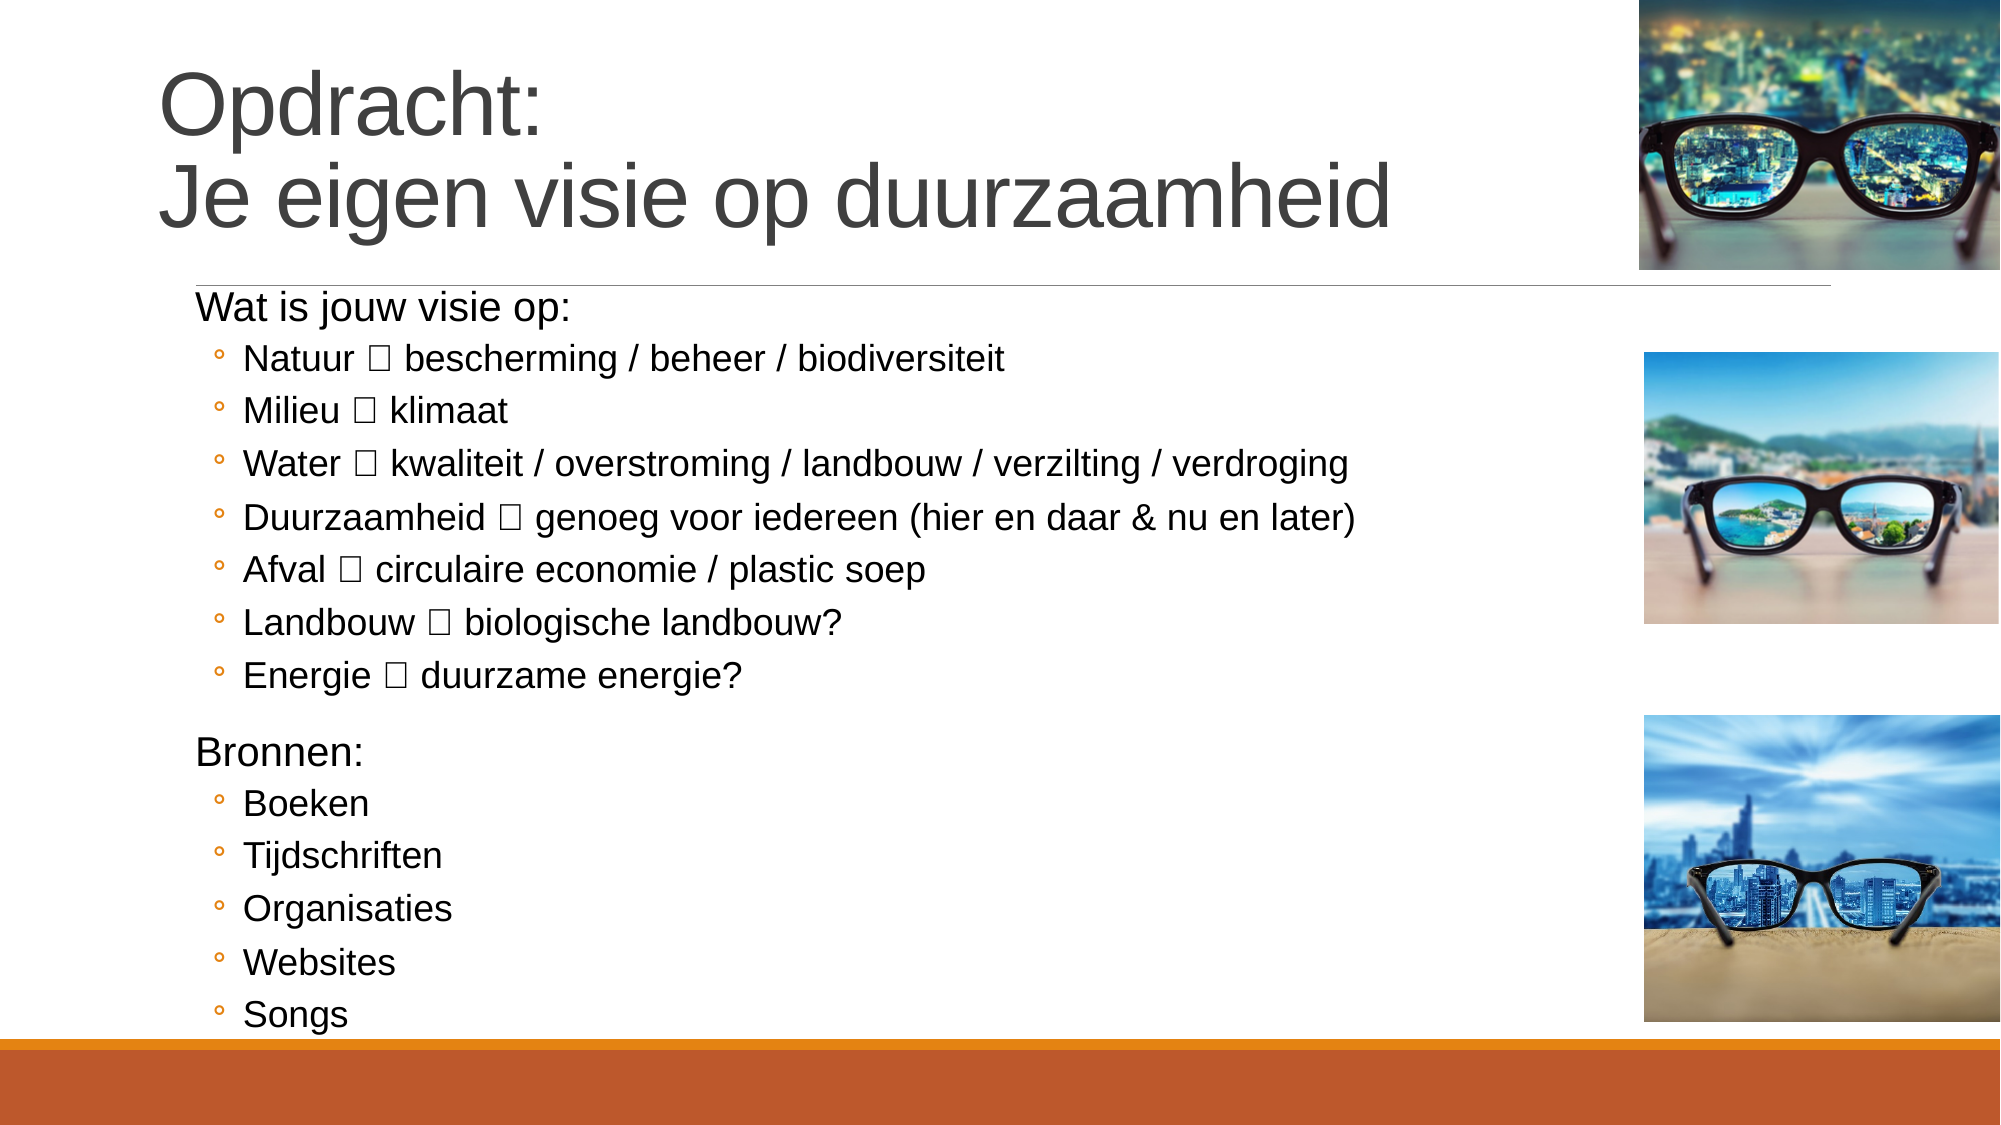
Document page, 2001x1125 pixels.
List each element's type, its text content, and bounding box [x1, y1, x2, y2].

list Wat is jouw visie op: Natuur  bescherming / beheer / biodiversiteit Milieu  klimaat Water  kwaliteit / overstroming / landbouw / verzilting / verdroging Duurzaamheid  genoeg voor iedereen (hier en daar & nu en later) Afval  circulaire economie / plastic soep Landbouw  biologische landbouw? Energie  duurzame energie? Bronnen: Boeken Tijdschriften Organisaties Websites Songs [180, 277, 1591, 1125]
picture [1639, 0, 2000, 271]
picture [1643, 714, 2001, 1023]
picture [1643, 352, 2000, 625]
title Opdracht: Je eigen visie op duurzaamheid [143, 53, 1636, 254]
